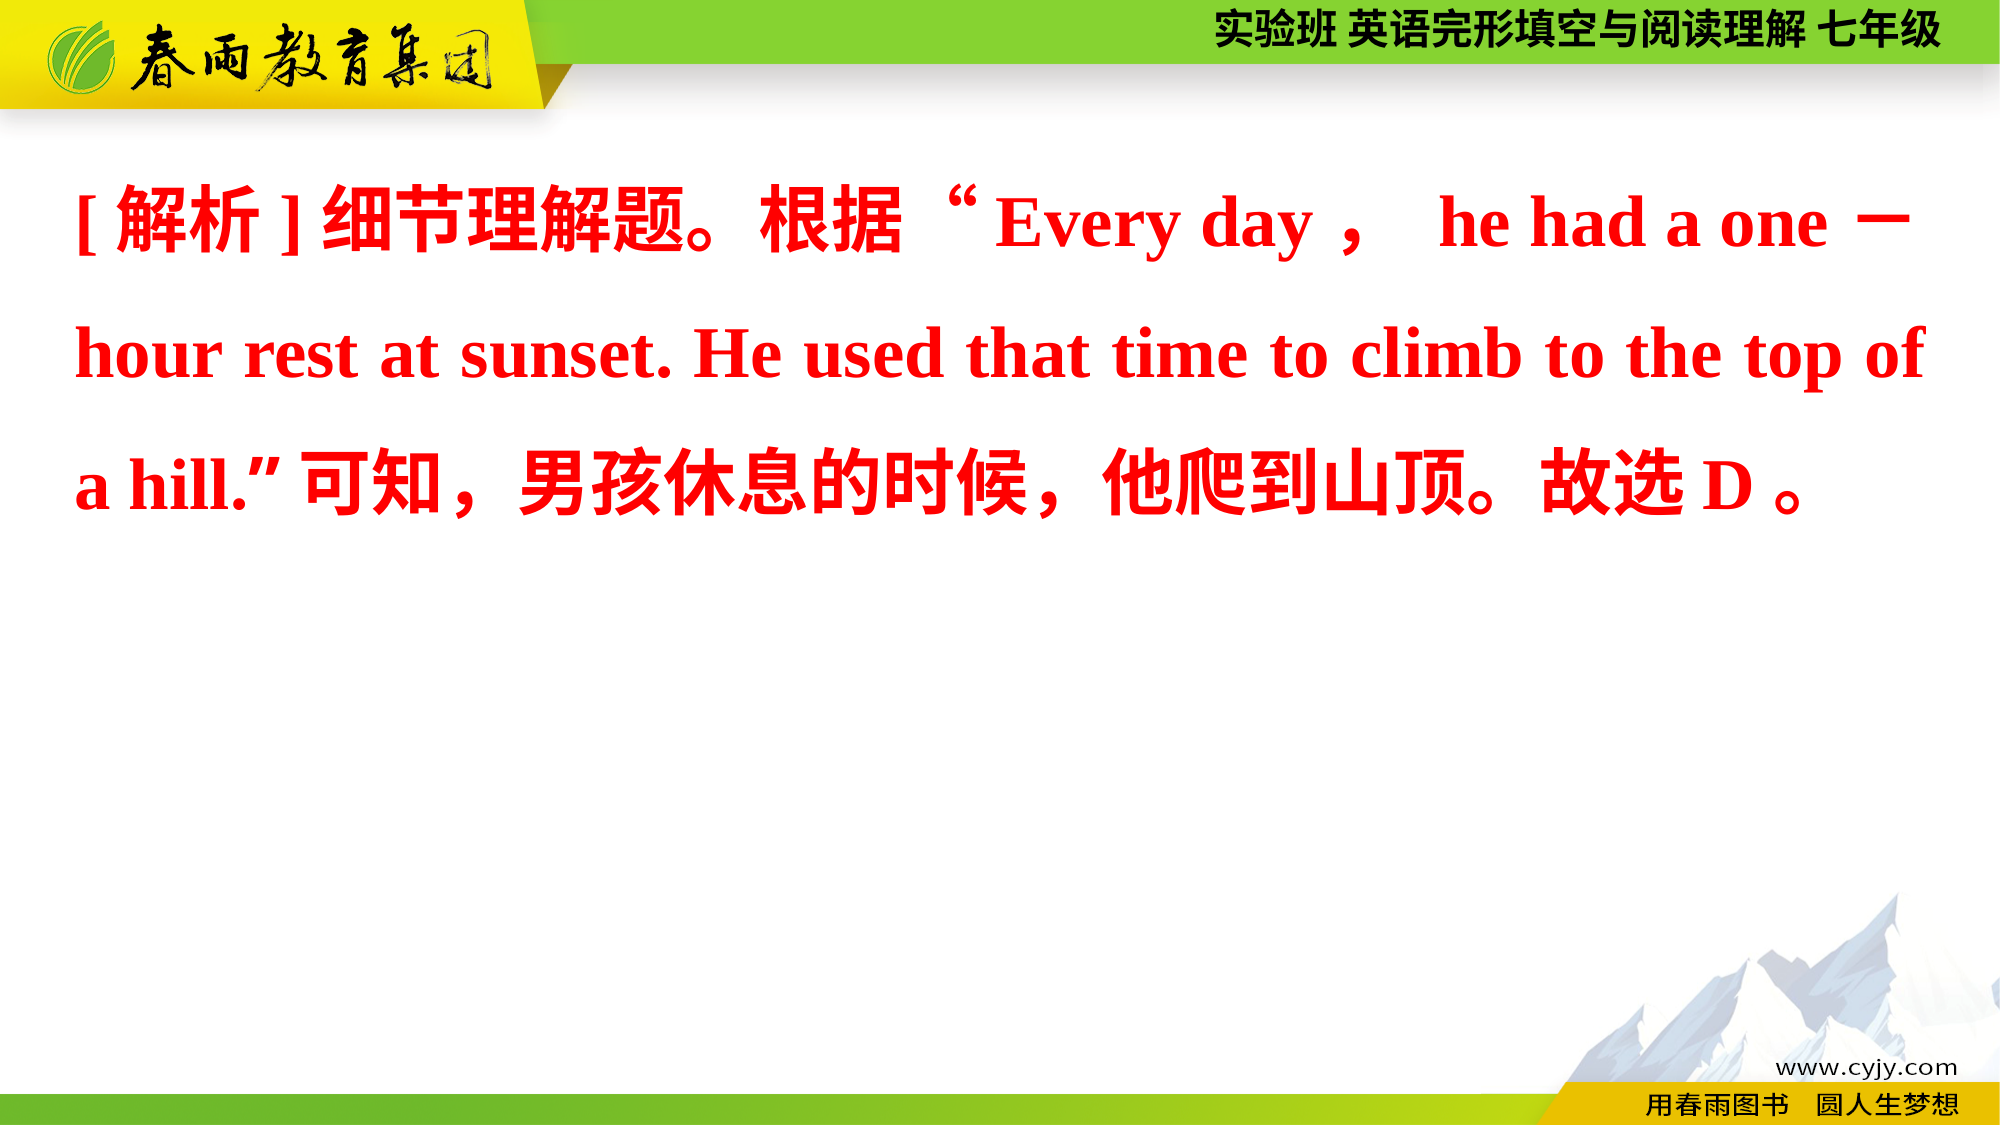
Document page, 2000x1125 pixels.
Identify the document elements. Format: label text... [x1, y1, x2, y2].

picture [0, 0, 2000, 1125]
list [解析]细节理解题。根据“Every day， he had a one－hour rest at sunset. He used that time to climb to the top of a hill.”可知，男孩休息的时候，他爬到山顶。故选D。 [59, 122, 1944, 519]
